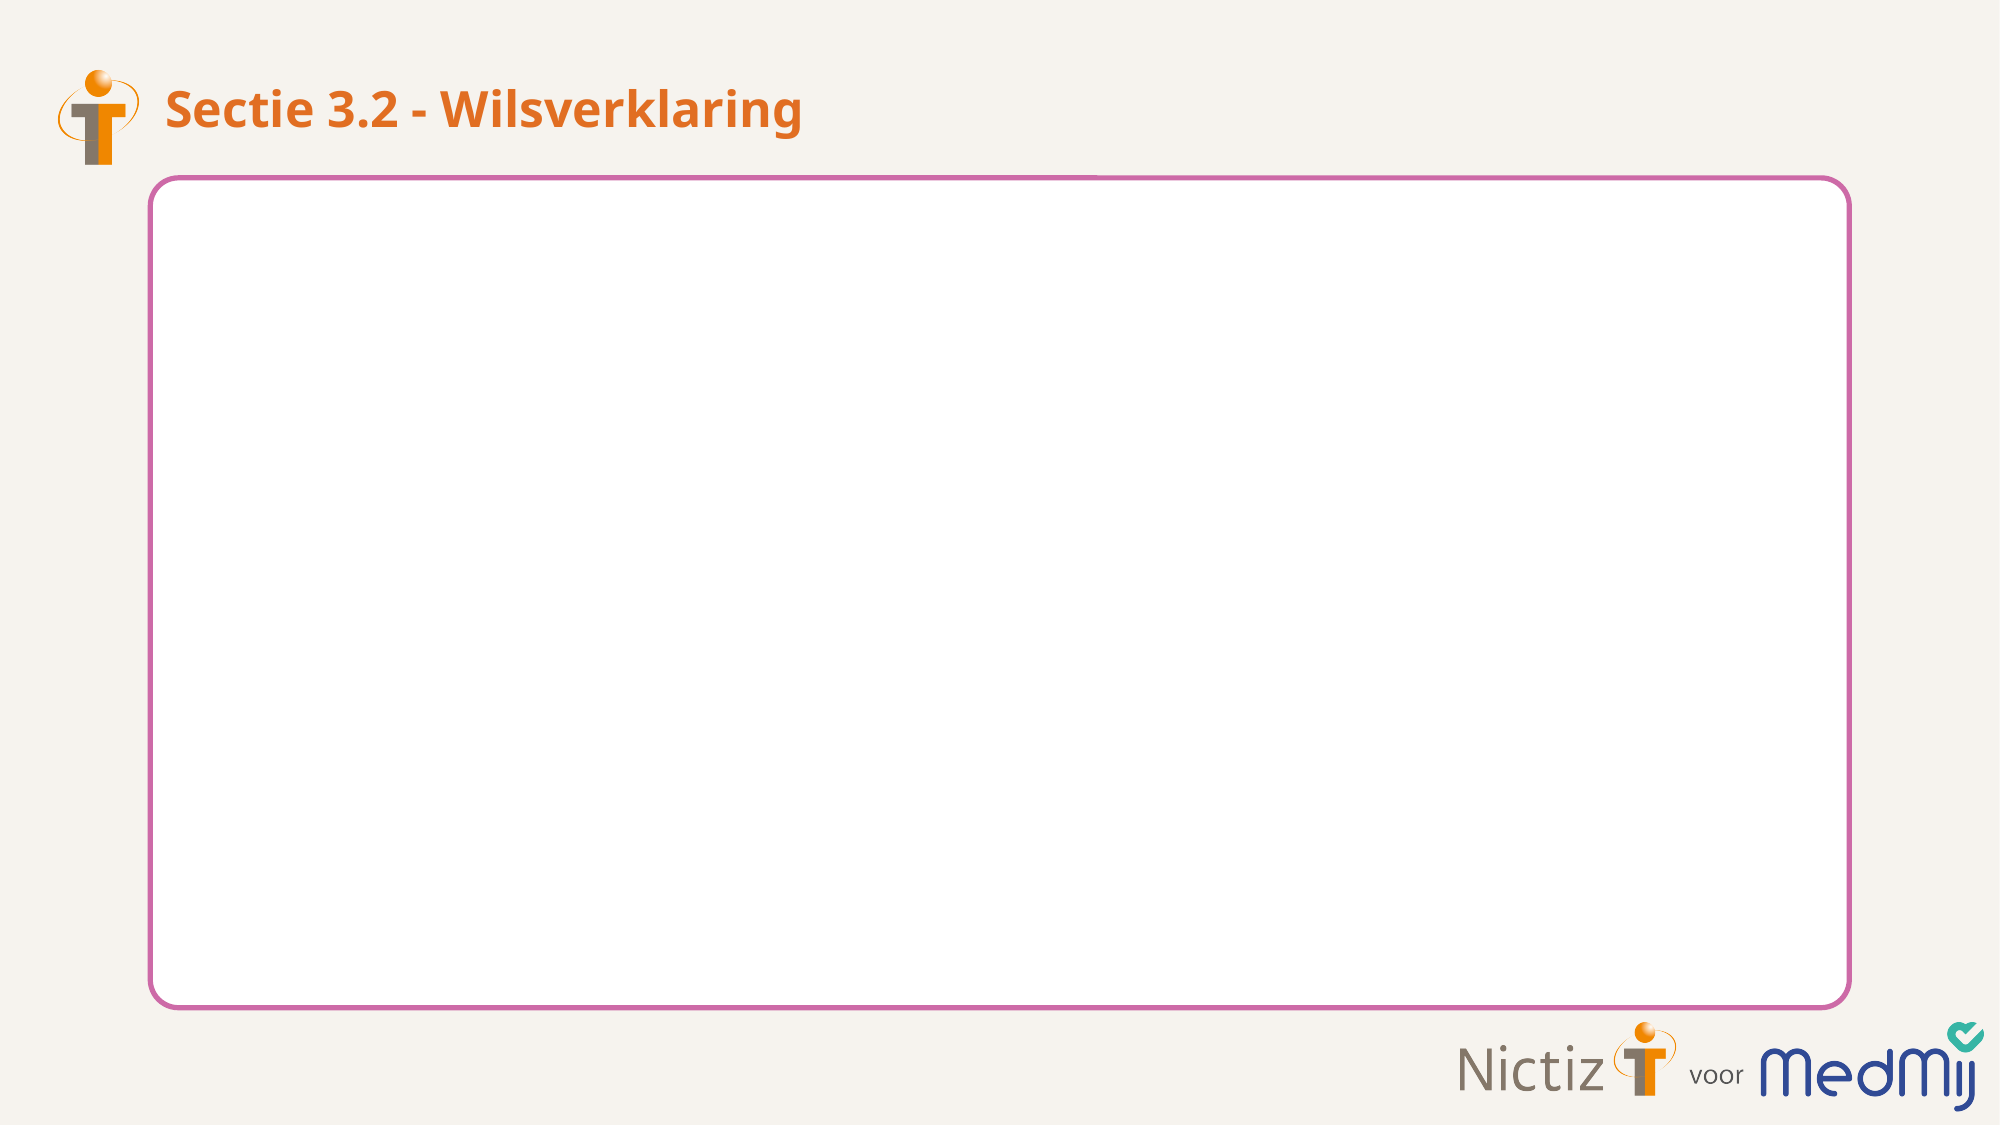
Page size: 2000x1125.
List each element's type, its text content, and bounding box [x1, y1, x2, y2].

picture [50, 66, 151, 187]
picture [1457, 1019, 1988, 1113]
title Sectie 3.2 - Wilsverklaring [150, 76, 1850, 165]
